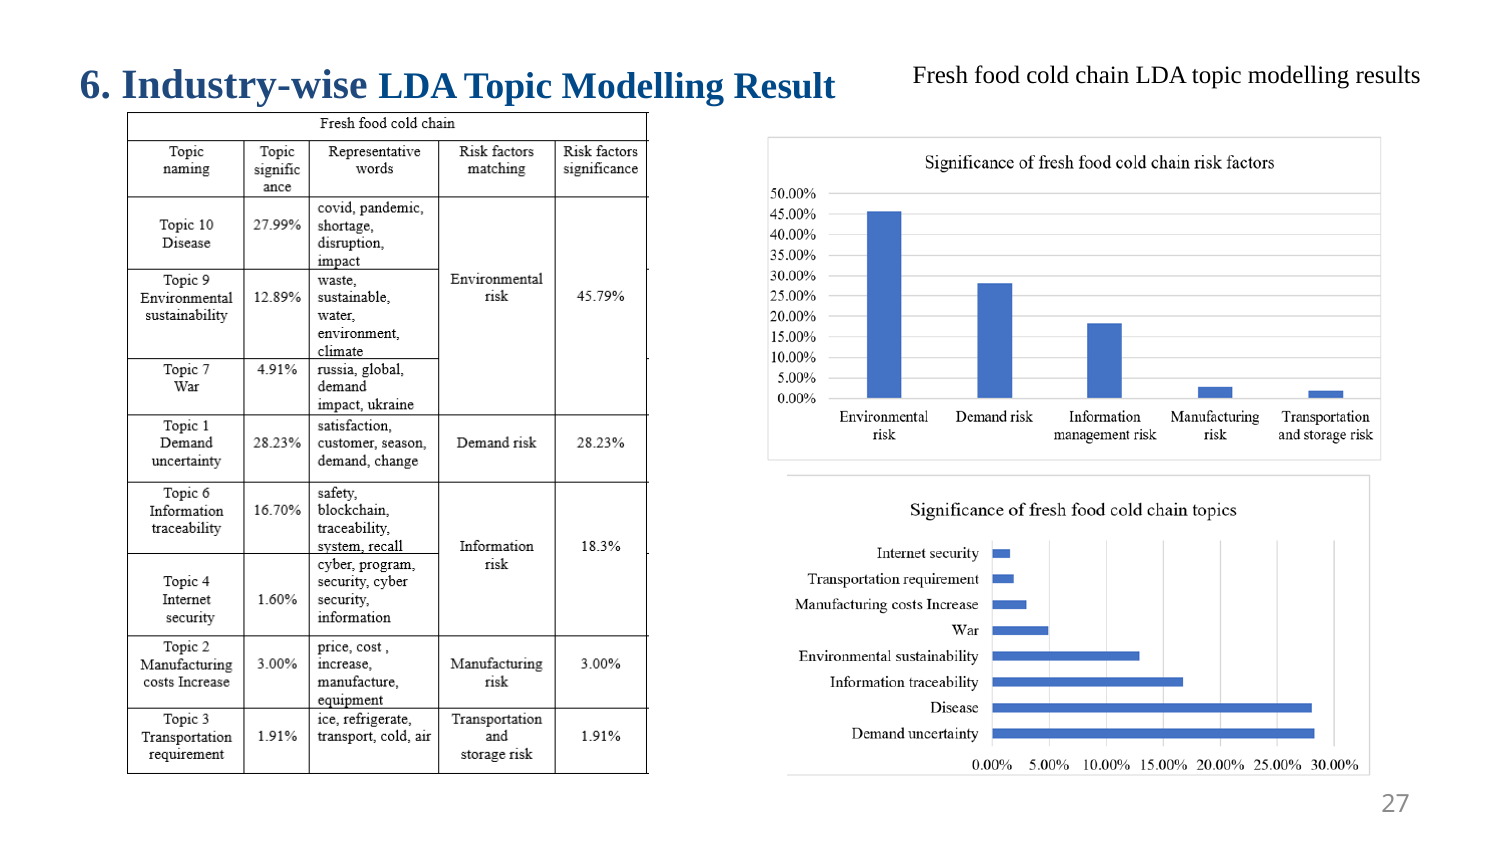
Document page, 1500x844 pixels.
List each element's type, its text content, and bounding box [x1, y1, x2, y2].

slide_number 27 [1074, 782, 1425, 827]
picture [761, 126, 1389, 785]
picture [121, 103, 649, 779]
text_box 6. Industry-wise LDA Topic Modelling Result [64, 0, 928, 115]
text_box Fresh food cold chain LDA topic modelling results [928, 51, 1500, 97]
